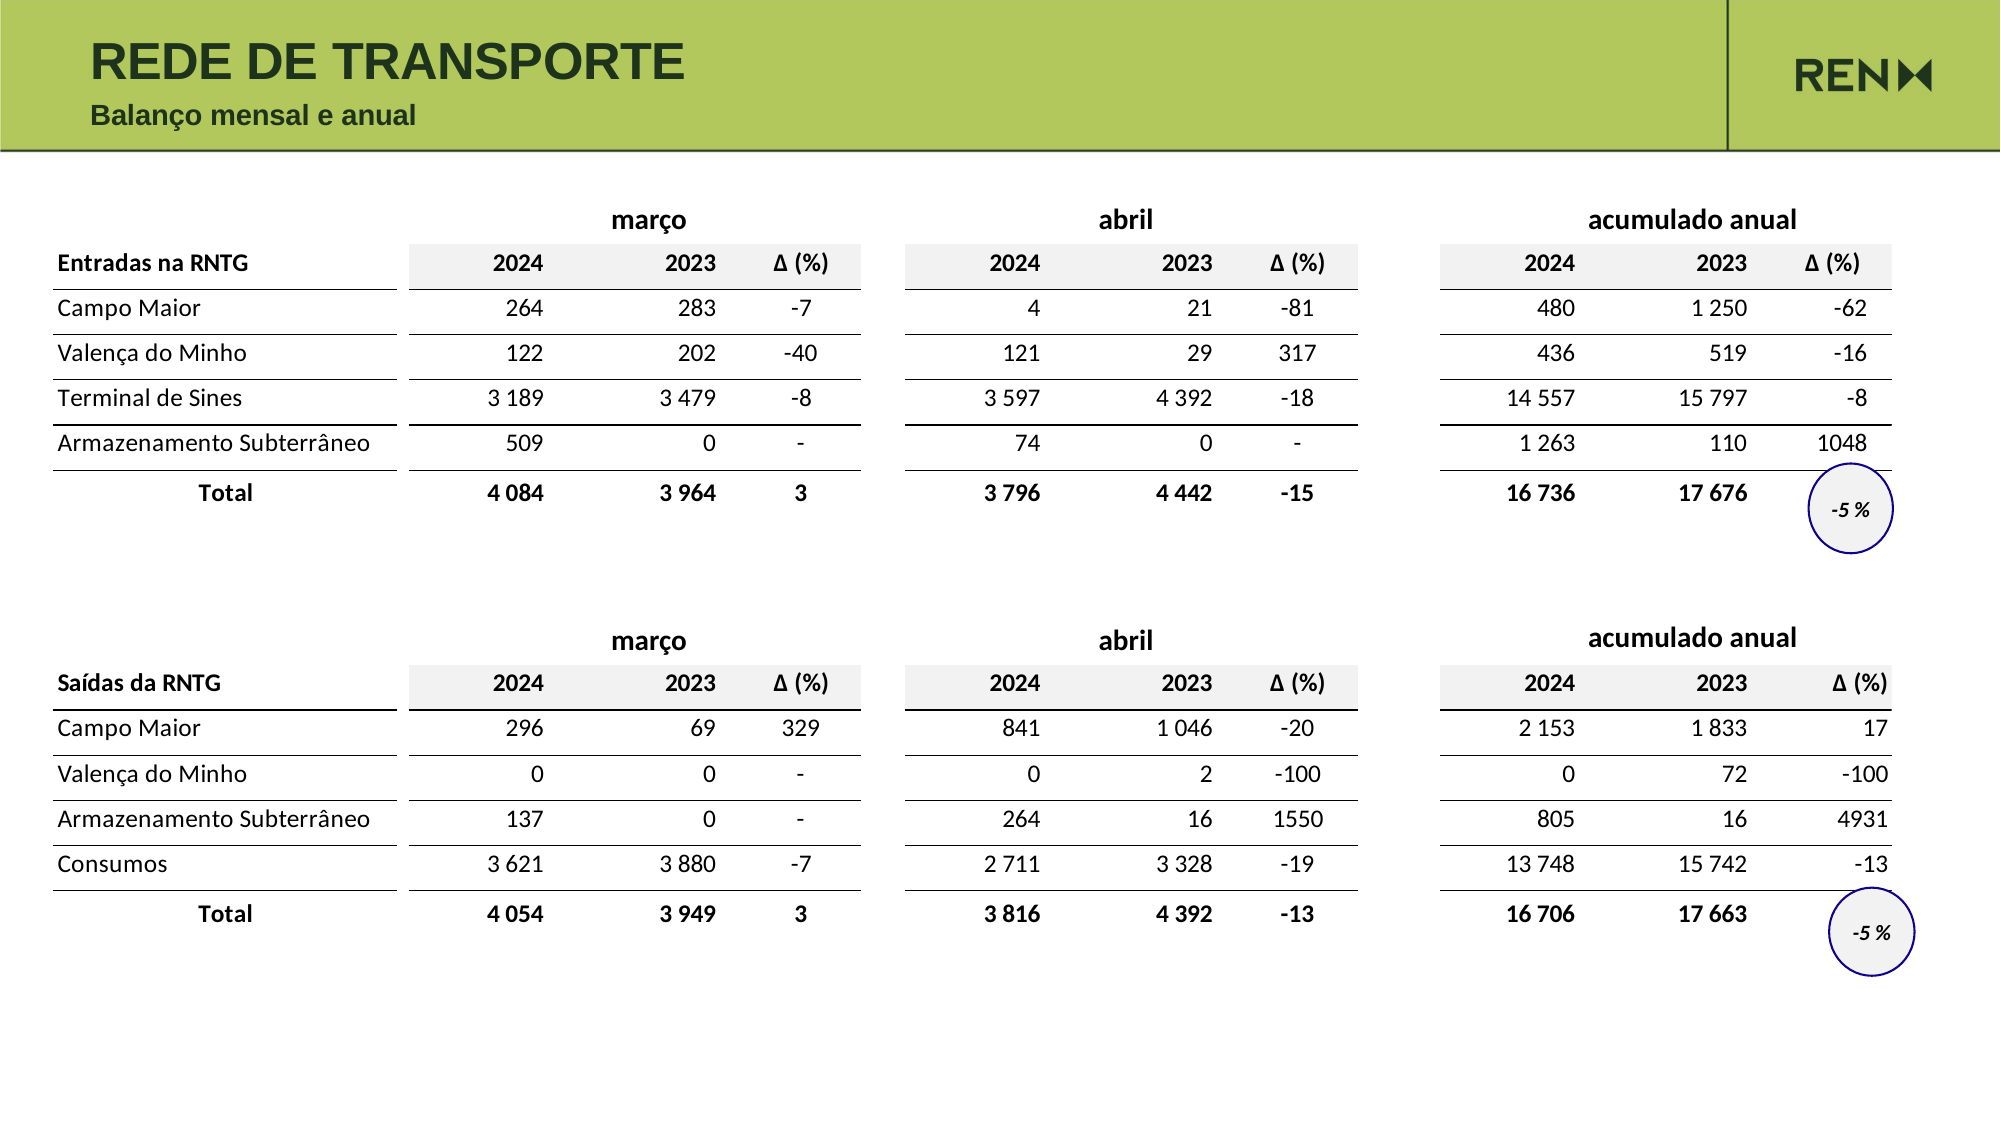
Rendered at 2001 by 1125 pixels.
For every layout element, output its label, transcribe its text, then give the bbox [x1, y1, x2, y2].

text_box -5 % [1811, 527, 1891, 555]
text_box março [563, 193, 735, 243]
text_box REDE DE TRANSPORTE [88, 25, 1630, 90]
text_box abril [1039, 613, 1213, 664]
text_box -5 % [1831, 892, 1916, 977]
text_box Balanço mensal e anual [88, 94, 1630, 131]
text_box abril [1039, 193, 1213, 243]
picture [0, 0, 2000, 1125]
text_box março [563, 613, 735, 664]
text_box acumulado anual [1553, 193, 1833, 243]
text_box acumulado anual [1553, 610, 1833, 661]
